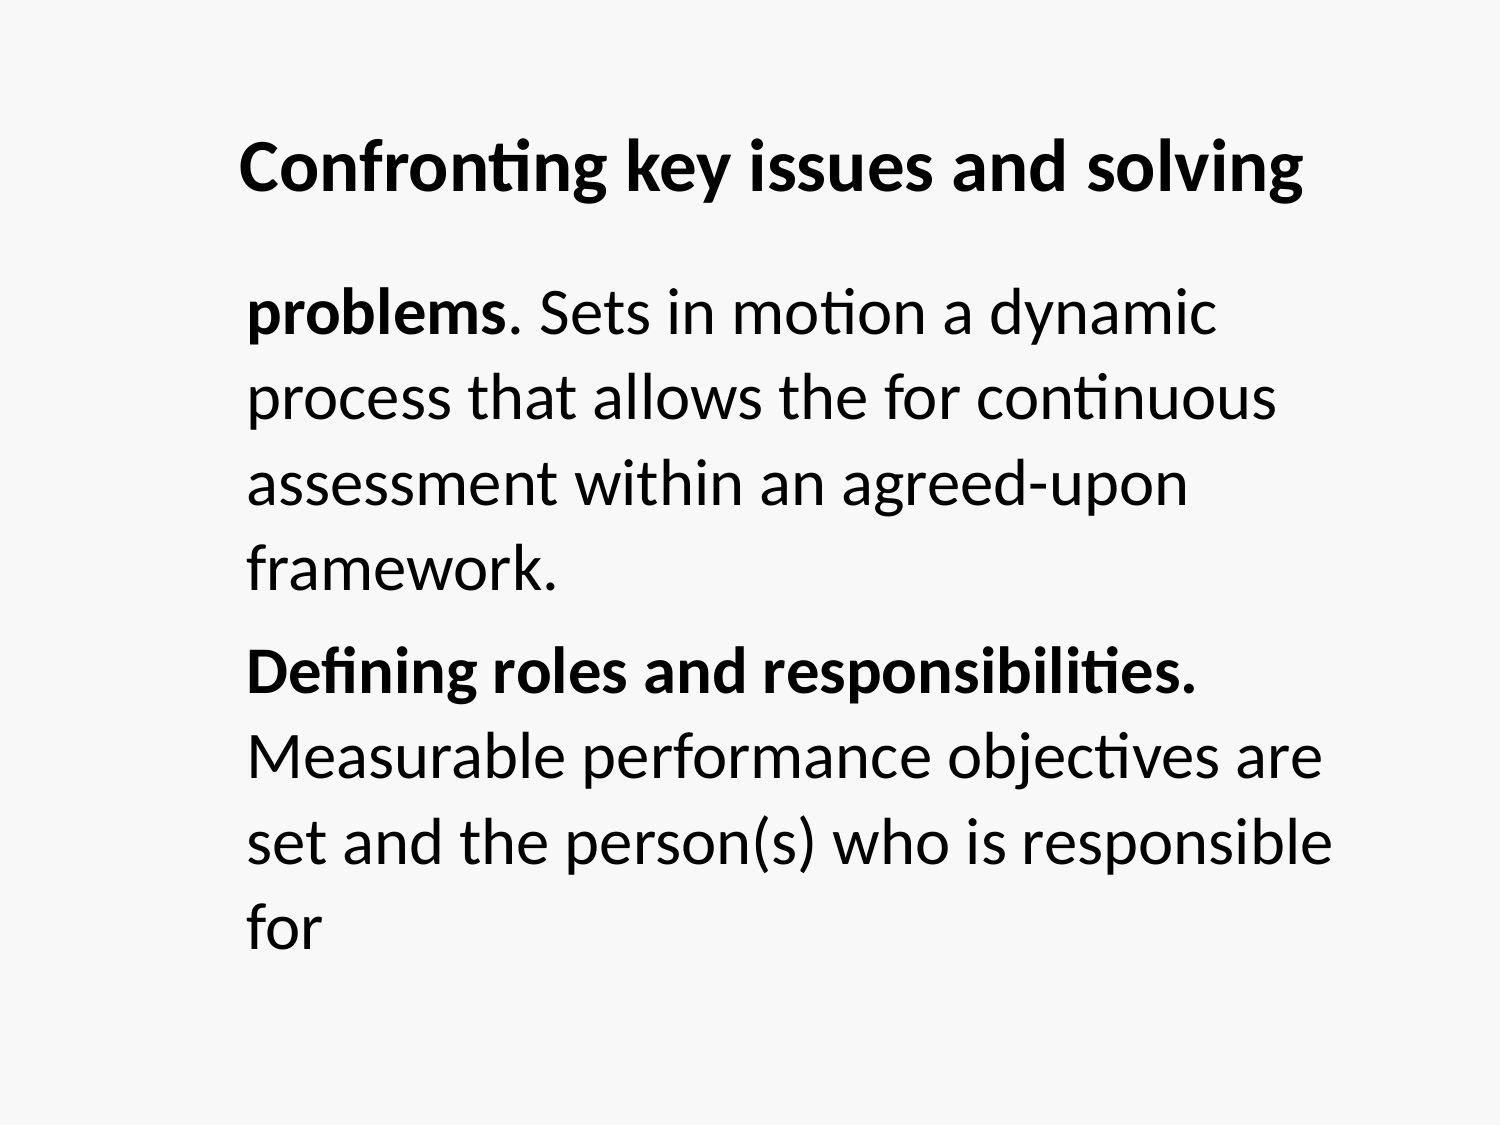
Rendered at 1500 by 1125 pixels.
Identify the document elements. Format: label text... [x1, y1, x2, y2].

title Confronting key issues and solving [224, 84, 1425, 214]
list problems. Sets in motion a dynamic process that allows the for continuous assessment within an agreed-upon framework. Defining roles and responsibilities. Measurable performance objectives are set and the person(s) who is responsible for [231, 254, 1432, 1042]
